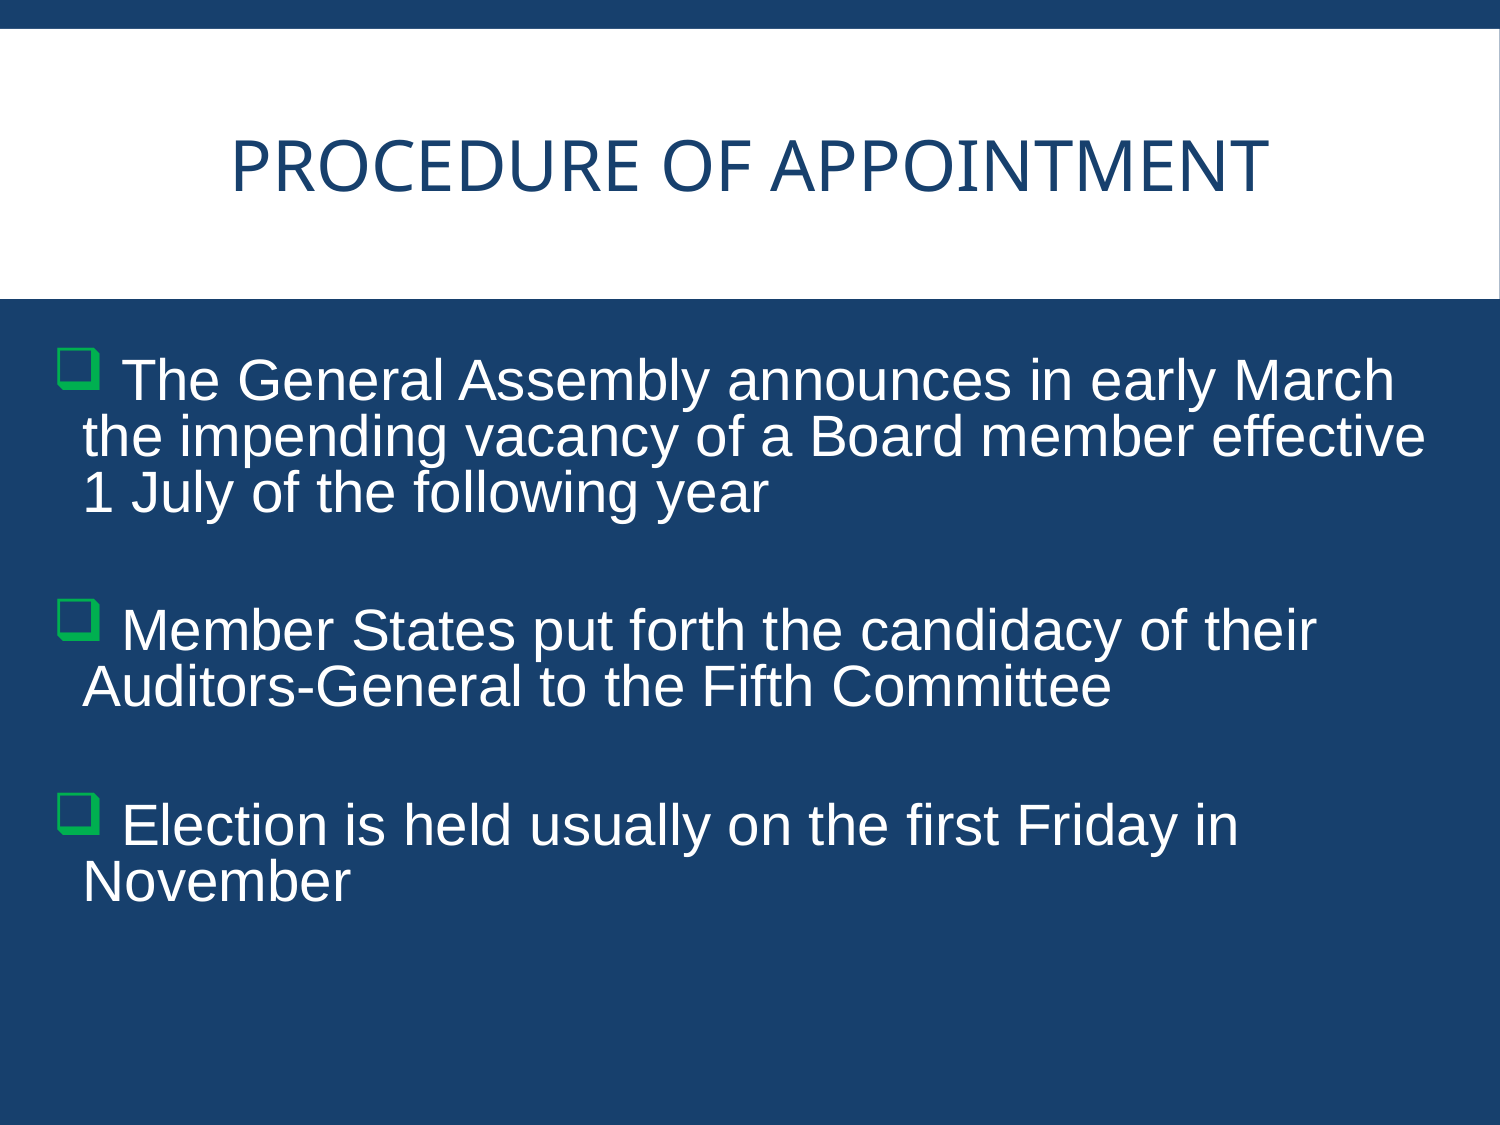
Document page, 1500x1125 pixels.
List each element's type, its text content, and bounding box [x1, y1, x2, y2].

text_box The General Assembly announces in early March the impending vacancy of a Board member effective 1 July of the following year Member States put forth the candidacy of their Auditors-General to the Fifth Committee Election is held usually on the first Friday in November [37, 348, 1450, 1049]
title Procedure of appointment [0, 46, 1500, 295]
